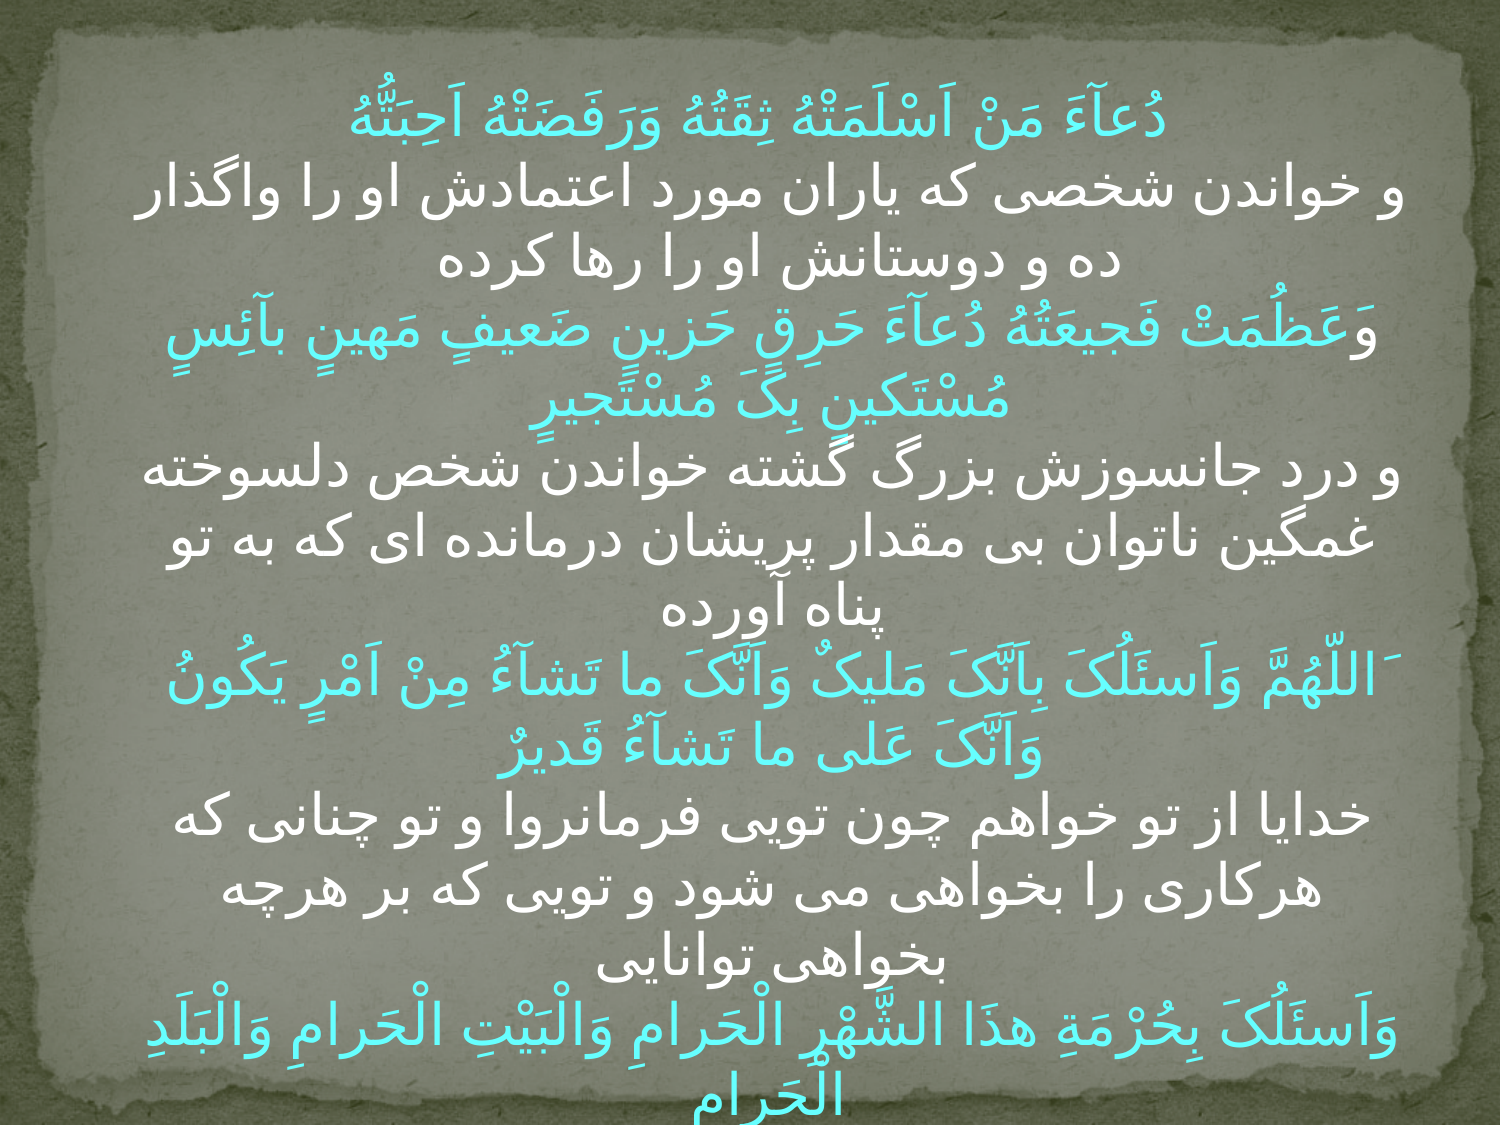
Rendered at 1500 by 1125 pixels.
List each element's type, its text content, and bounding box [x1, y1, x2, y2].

list دُعآءَ مَنْ اَسْلَمَتْهُ ثِقَتُهُ وَرَفَضَتْهُ اَحِبَتُّهُ و خواندن شخصى که یاران مورد اعتمادش او را واگذار ده و دوستانش او را رها کرده وَعَظُمَتْ فَجیعَتُهُ دُعآءَ حَرِقٍ‏ حَزینٍ ضَعیفٍ مَهینٍ بآئِسٍ مُسْتَکینٍ بِکَ مُسْتَجیرٍ و درد جانسوزش ‏بزرگ‏ گشته خواندن شخص دلسوخته‏ غمگین ناتوان بى‏ مقدار پریشان درمانده ‏اى که به تو پناه آورده َاللّهُمَّ وَاَسئَلُکَ‏ بِاَنَّکَ مَلیکٌ وَاَنَّکَ ما تَشآءُ مِنْ اَمْرٍ یَکُونُ وَاَنَّکَ عَلى‏ ما تَشآءُ قَدیرٌ خدایا از تو خواهم‏ چون تویى فرمانروا و تو چنانى که هرکارى را بخواهى مى ‏شود و تویى که بر هرچه بخواهى توانایى وَاَسئَلُکَ بِحُرْمَةِ هذَا الشَّهْرِ الْحَرامِ وَالْبَیْتِ الْحَرامِ وَالْبَلَدِ الْحَرامِ و از تو خواهم به حرمت این ماه محترم و خانه محترم (کعبه) و شهر محترم (مکه) [75, 70, 1425, 1000]
